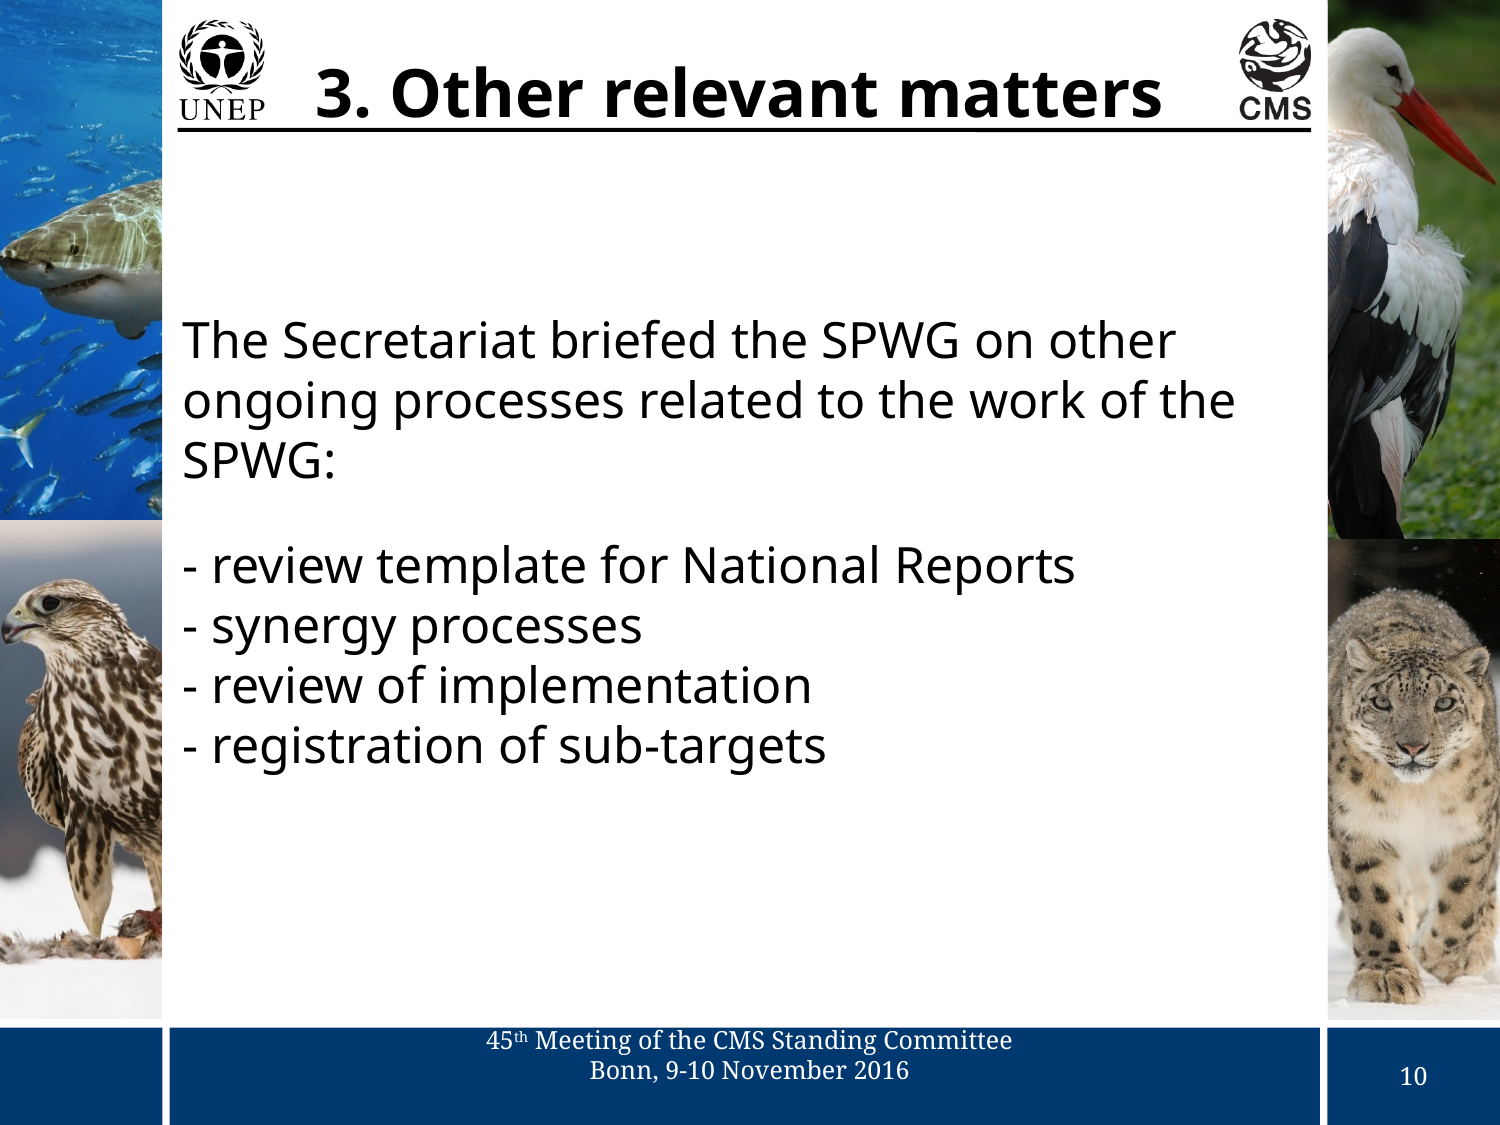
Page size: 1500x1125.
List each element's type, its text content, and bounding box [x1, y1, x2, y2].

picture [177, 19, 265, 120]
text_box 3. Other relevant matters [315, 16, 1437, 165]
picture [1327, 0, 1500, 1020]
text_box The Secretariat briefed the SPWG on other ongoing processes related to the work of the SPWG: - review template for National Reports - synergy processes - review of implementation - registration of sub-targets [183, 241, 1305, 840]
picture [0, 0, 163, 1019]
